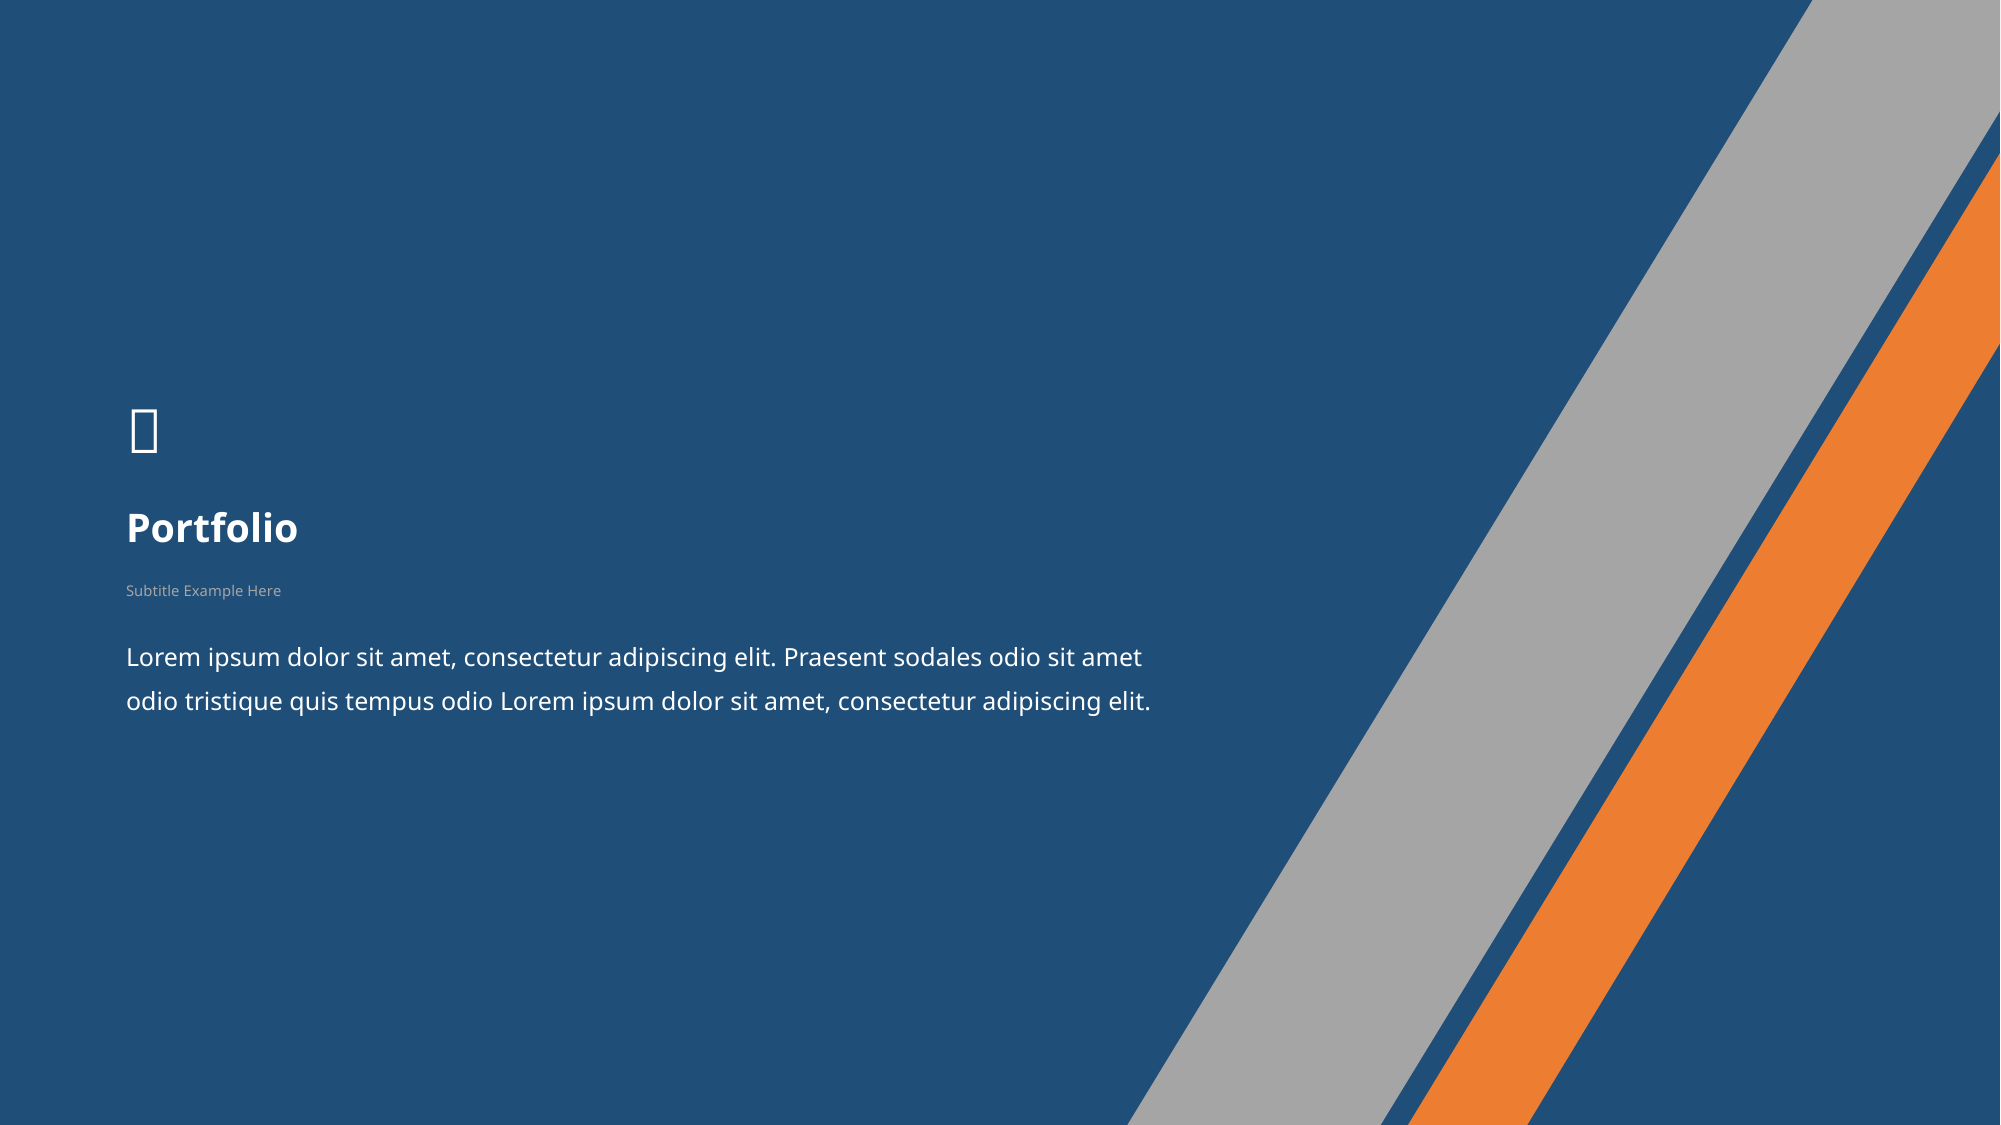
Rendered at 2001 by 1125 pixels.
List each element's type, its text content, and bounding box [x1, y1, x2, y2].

list Subtitle Example Here [126, 571, 705, 610]
list  [126, 361, 272, 483]
list Portfolio [126, 491, 705, 563]
list Lorem ipsum dolor sit amet, consectetur adipiscing elit. Praesent sodales odio sit amet odio tristique quis tempus odio Lorem ipsum dolor sit amet, consectetur adipiscing elit. [126, 616, 1176, 798]
